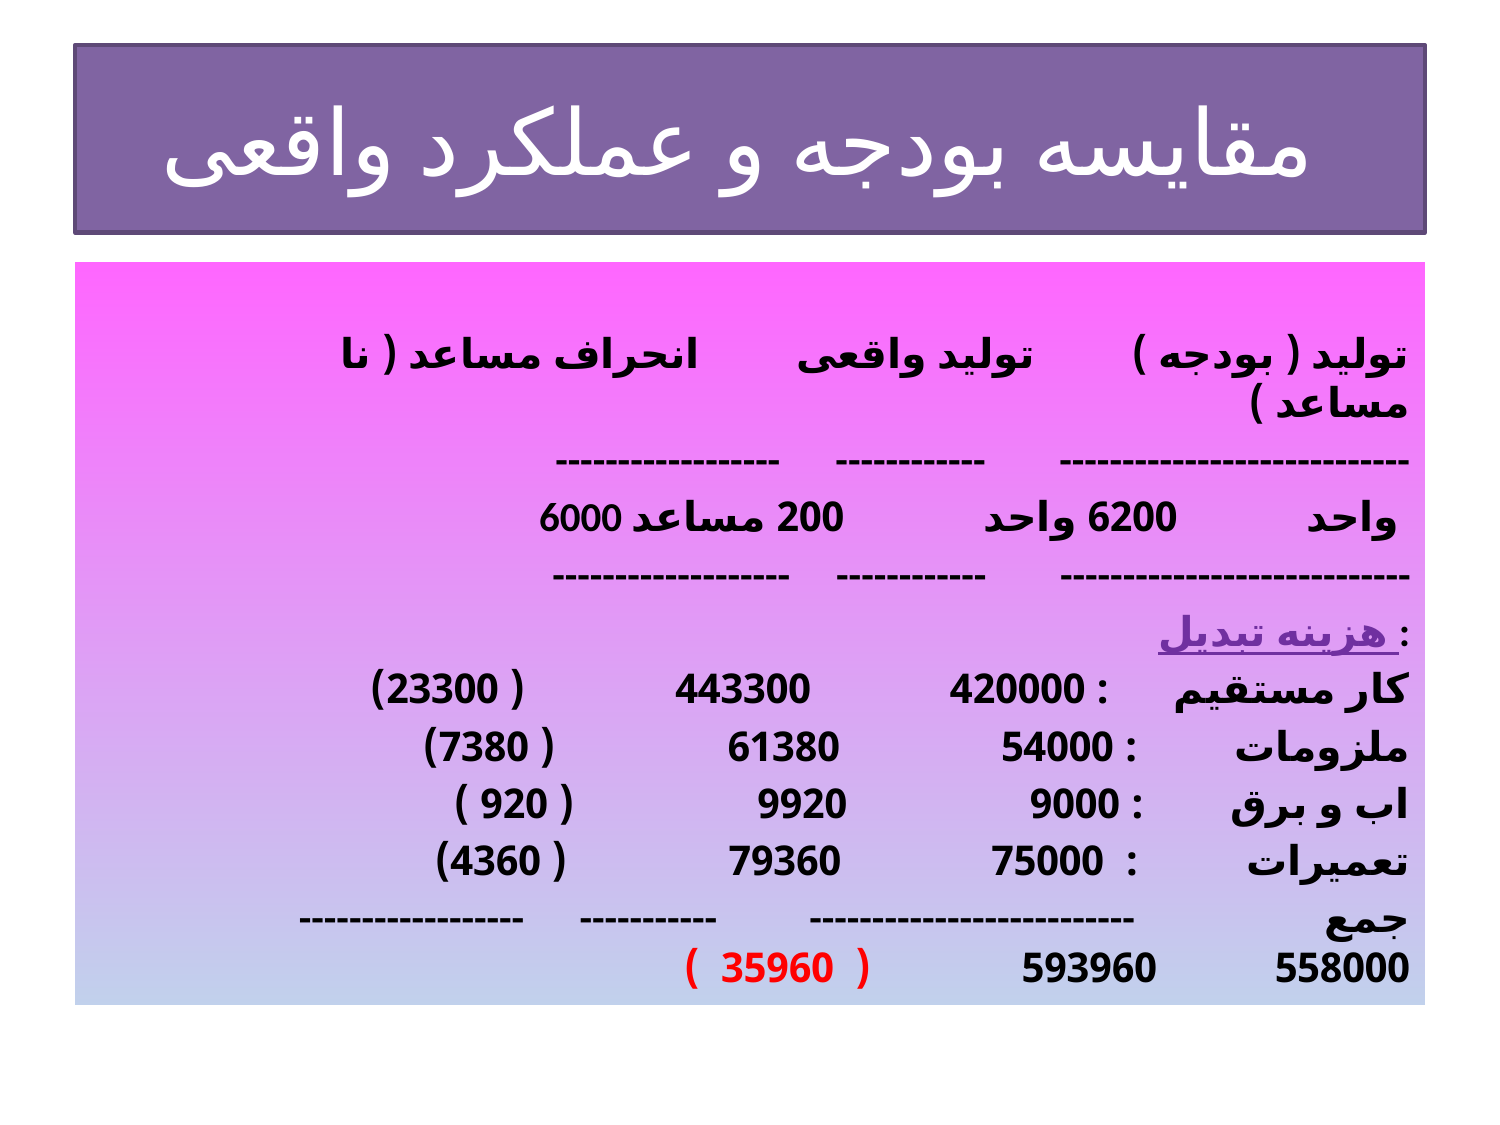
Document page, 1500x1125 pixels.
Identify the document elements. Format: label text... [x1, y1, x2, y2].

title مقایسه بودجه و عملکرد واقعی [73, 43, 1427, 235]
list تولید ( بودجه ) تولید واقعی انحراف مساعد ( نا مساعد ) ------------------ ------------ ---------------------------- 6000 واحد 6200 واحد 200 مساعد ------------------- ------------ ---------------------------- هزینه تبدیل : کار مستقیم : 420000 443300 ( 23300) ملزومات : 54000 61380 ( 7380) اب و برق : 9000 9920 ( 920 ) تعمیرات : 75000 79360 ( 4360) ------------------ ----------- -------------------------- جمع 558000 593960 ( 35960 ) [75, 262, 1425, 1005]
